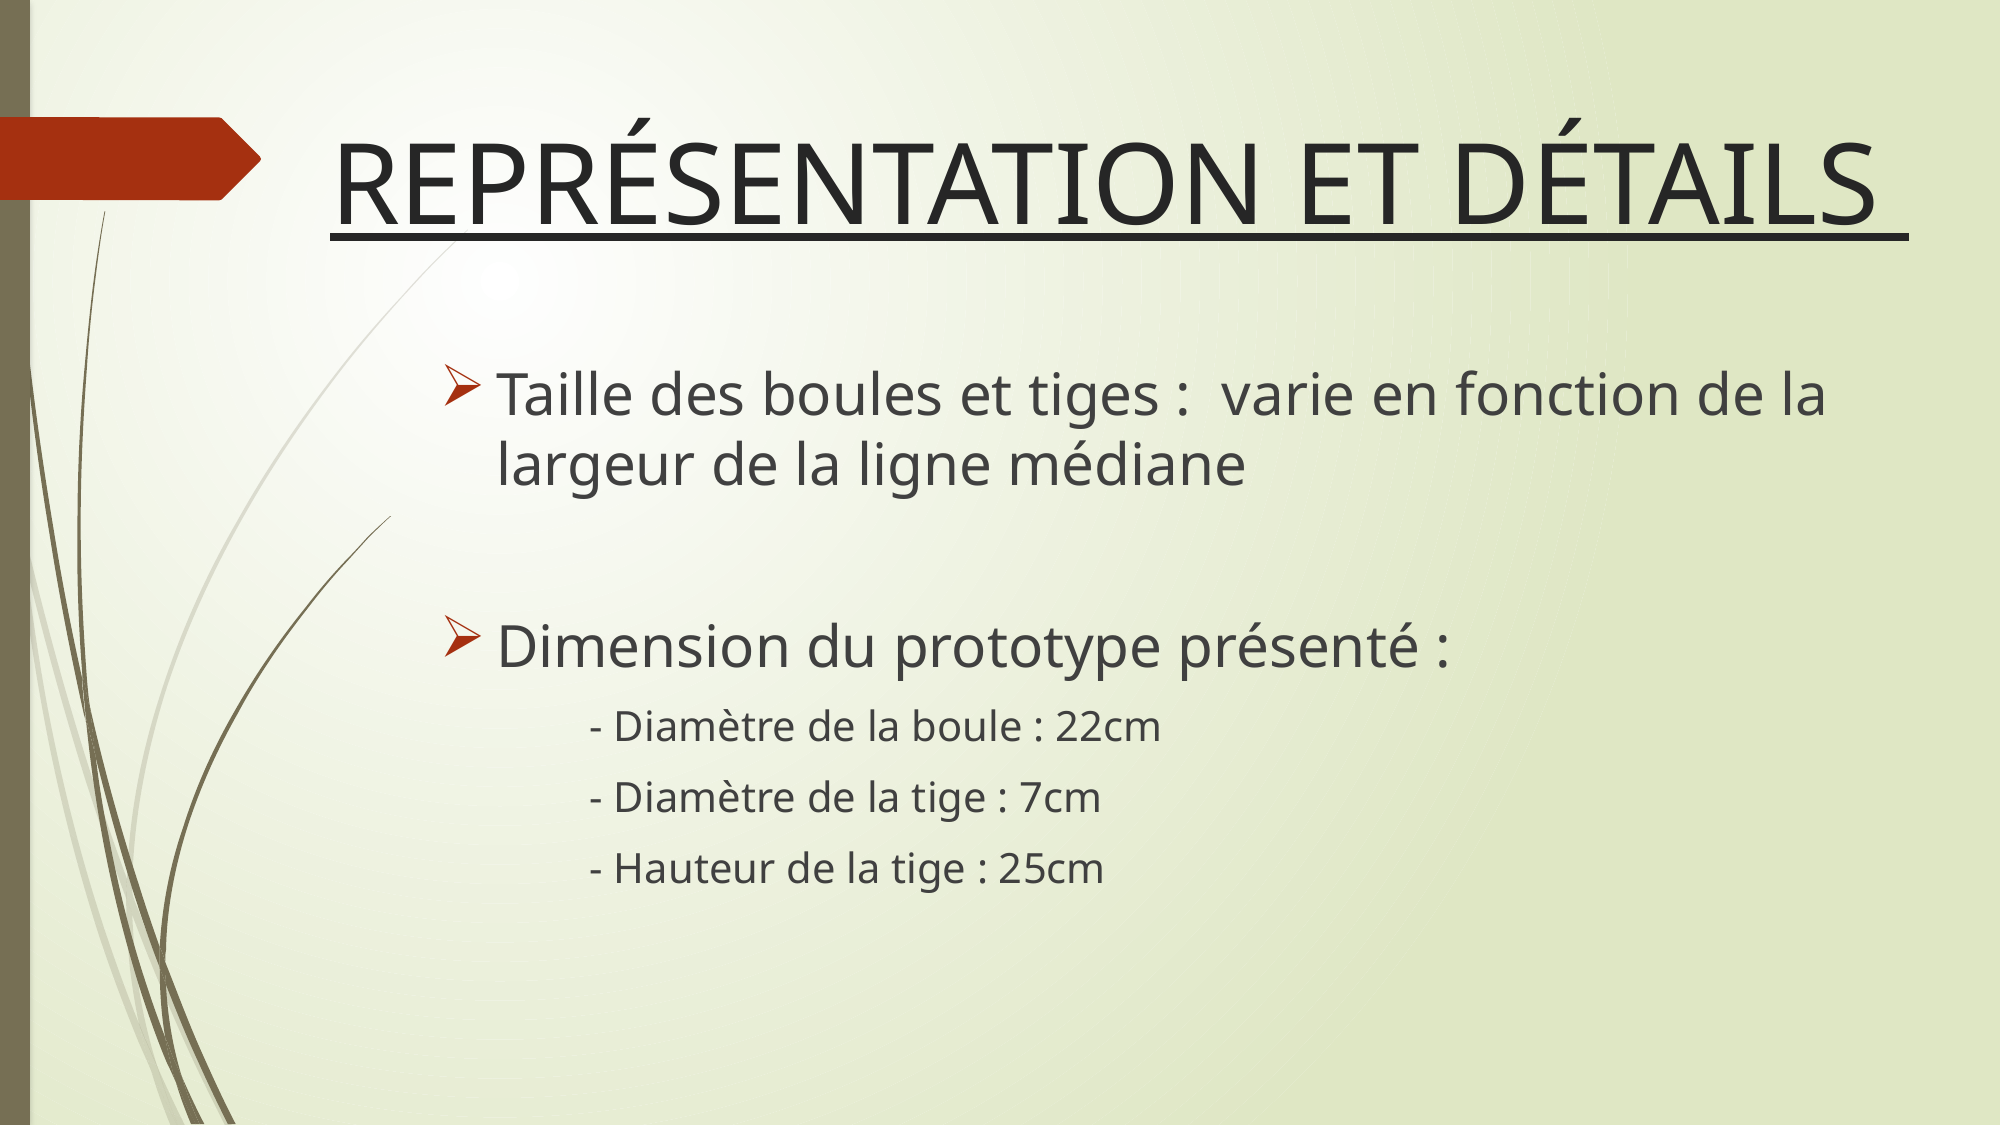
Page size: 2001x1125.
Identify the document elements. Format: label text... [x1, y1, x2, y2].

list Taille des boules et tiges : varie en fonction de la largeur de la ligne médiane Dimension du prototype présenté : - Diamètre de la boule : 22cm - Diamètre de la tige : 7cm - Hauteur de la tige : 25cm [424, 350, 1888, 970]
title REPRÉSENTATION ET DÉTAILS [314, 104, 1998, 315]
